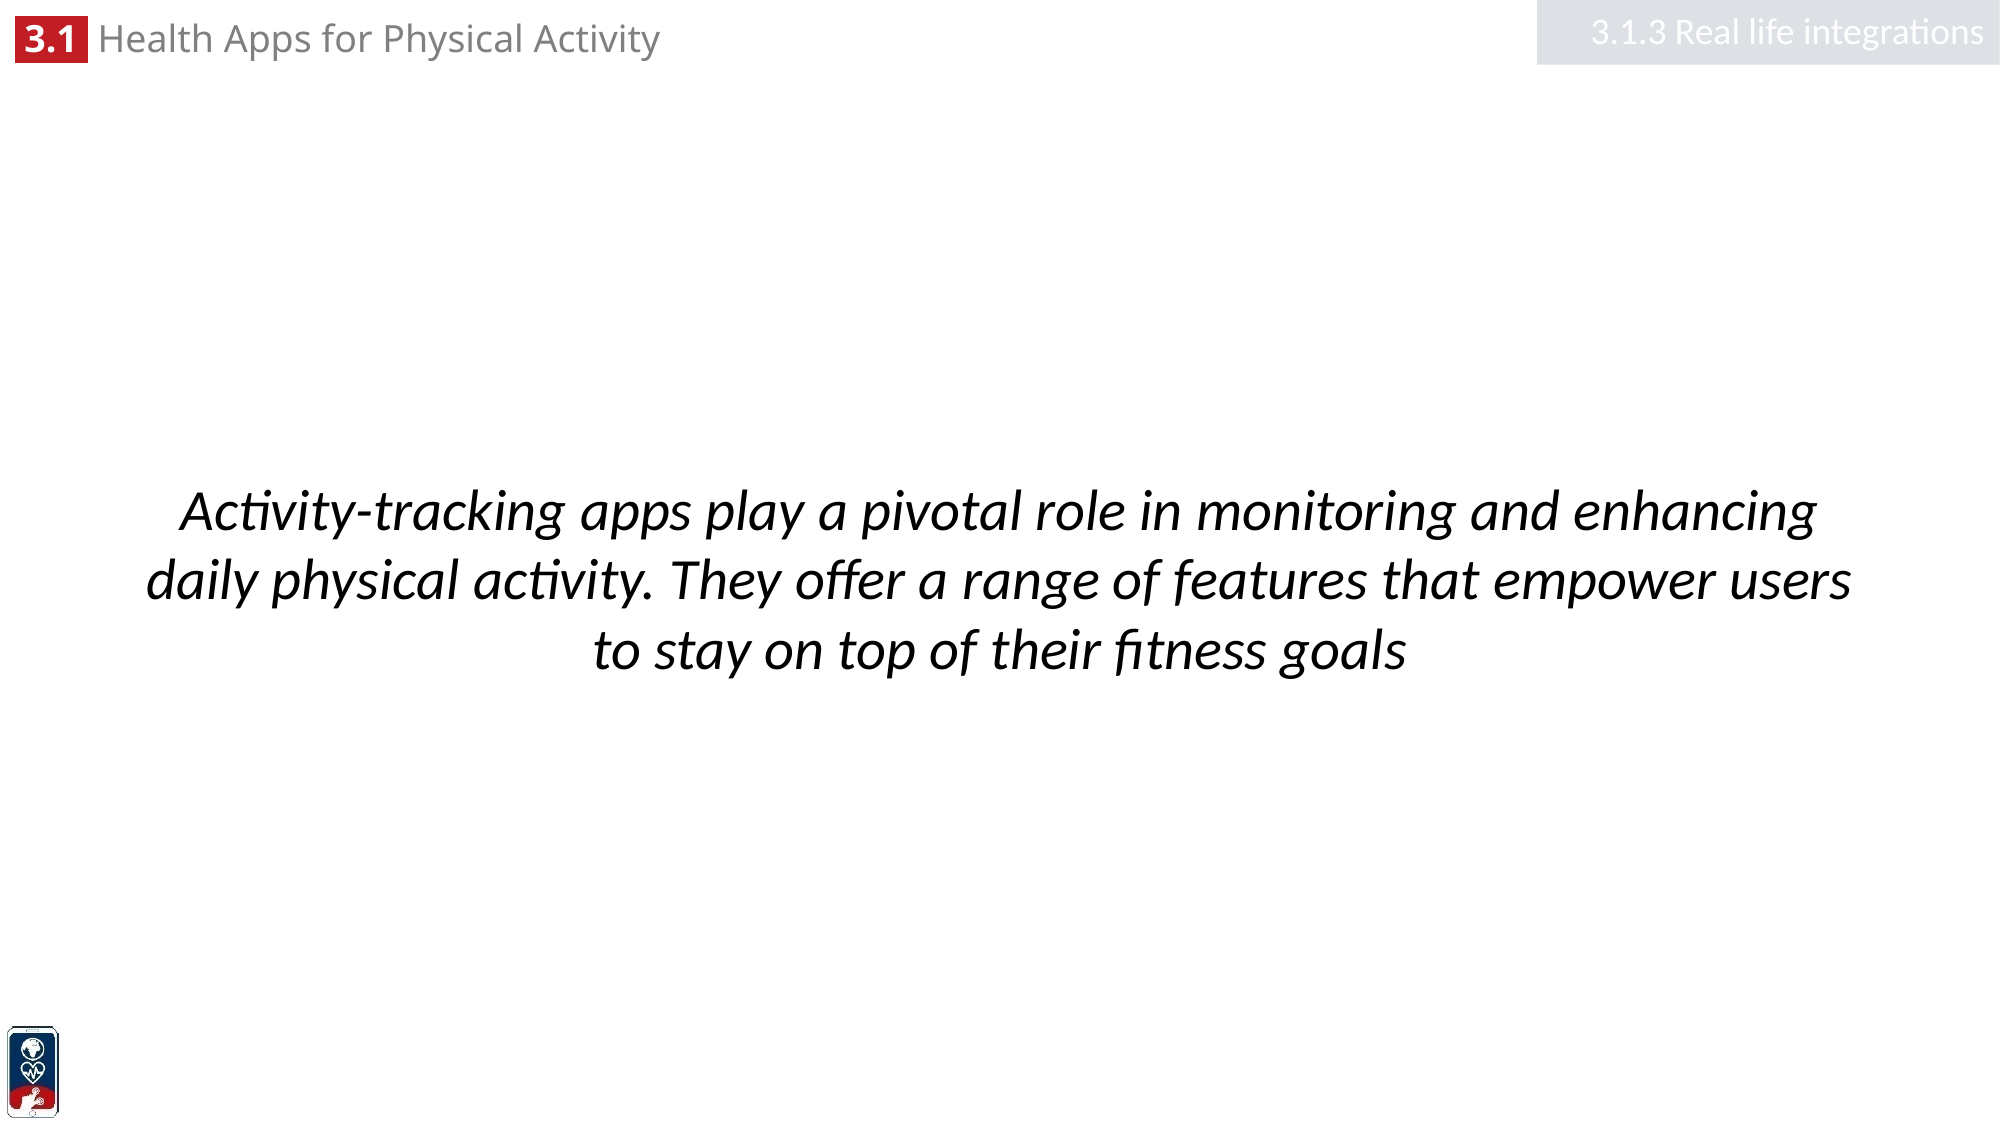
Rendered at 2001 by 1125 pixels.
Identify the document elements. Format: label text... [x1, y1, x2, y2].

list Activity-tracking apps play a pivotal role in monitoring and enhancing daily physical activity. They offer a range of features that empower users to stay on top of their fitness goals [114, 464, 1886, 732]
picture [7, 1026, 59, 1118]
text_box 3.1.3 Real life integrations [1537, 0, 2000, 65]
